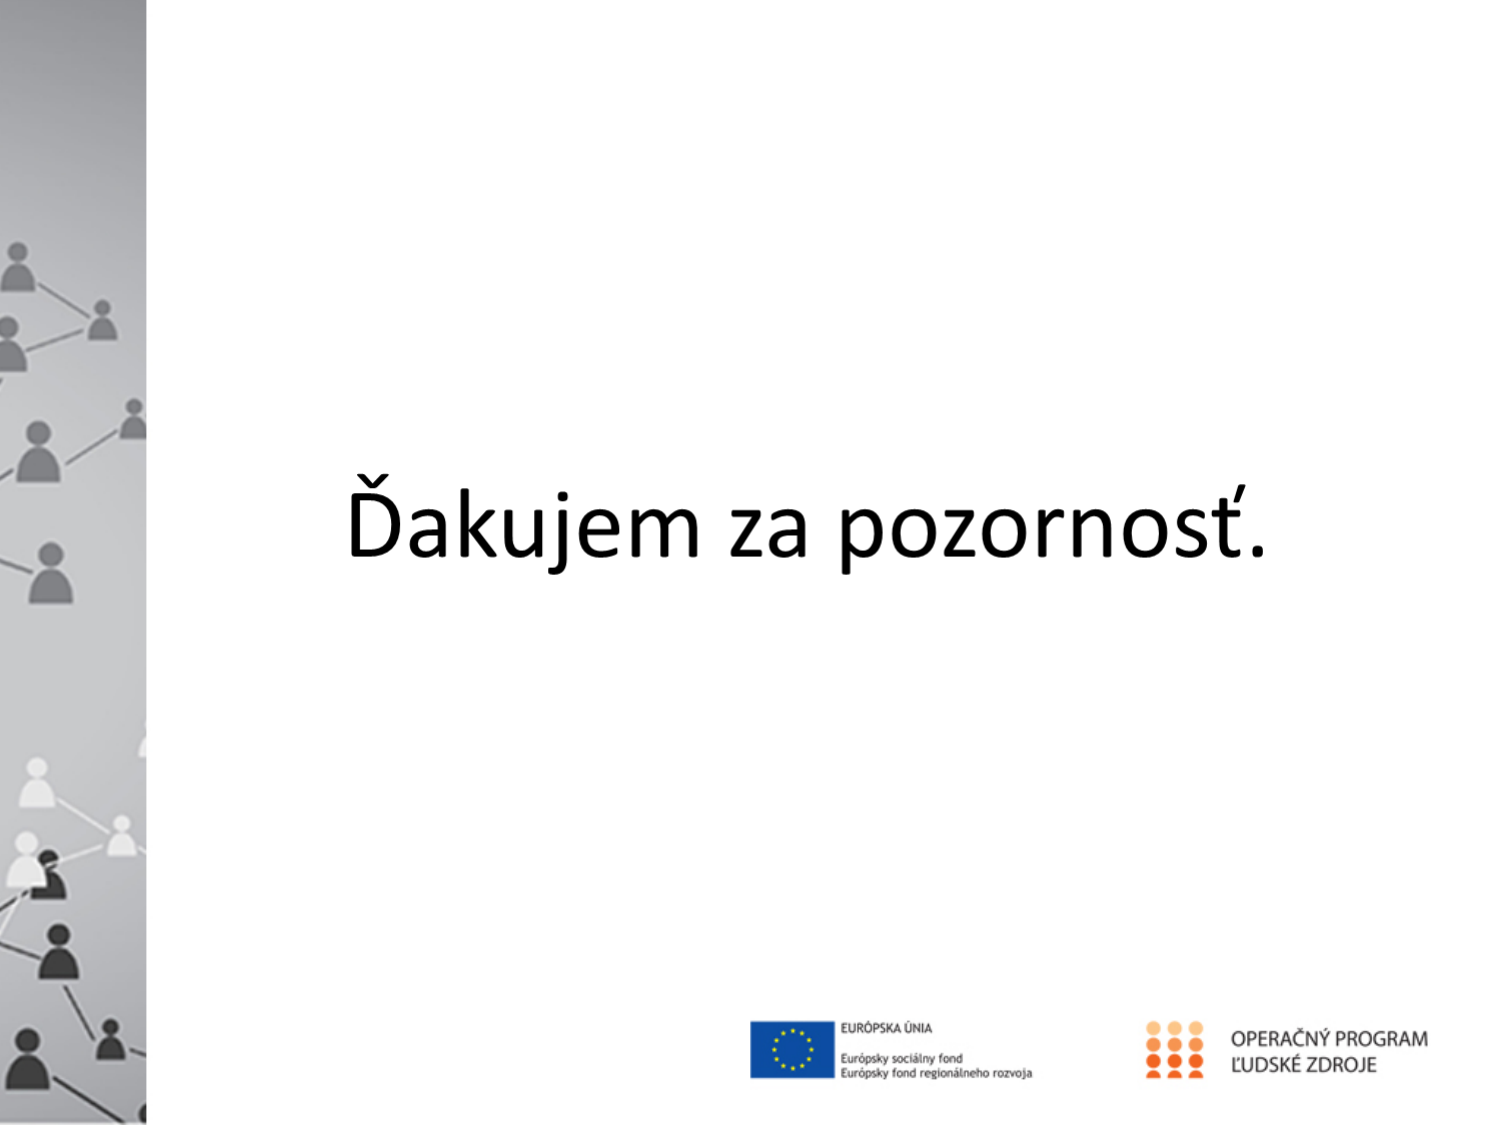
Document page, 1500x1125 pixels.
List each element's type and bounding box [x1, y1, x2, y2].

list [282, 433, 1330, 644]
picture [0, 0, 1500, 1125]
